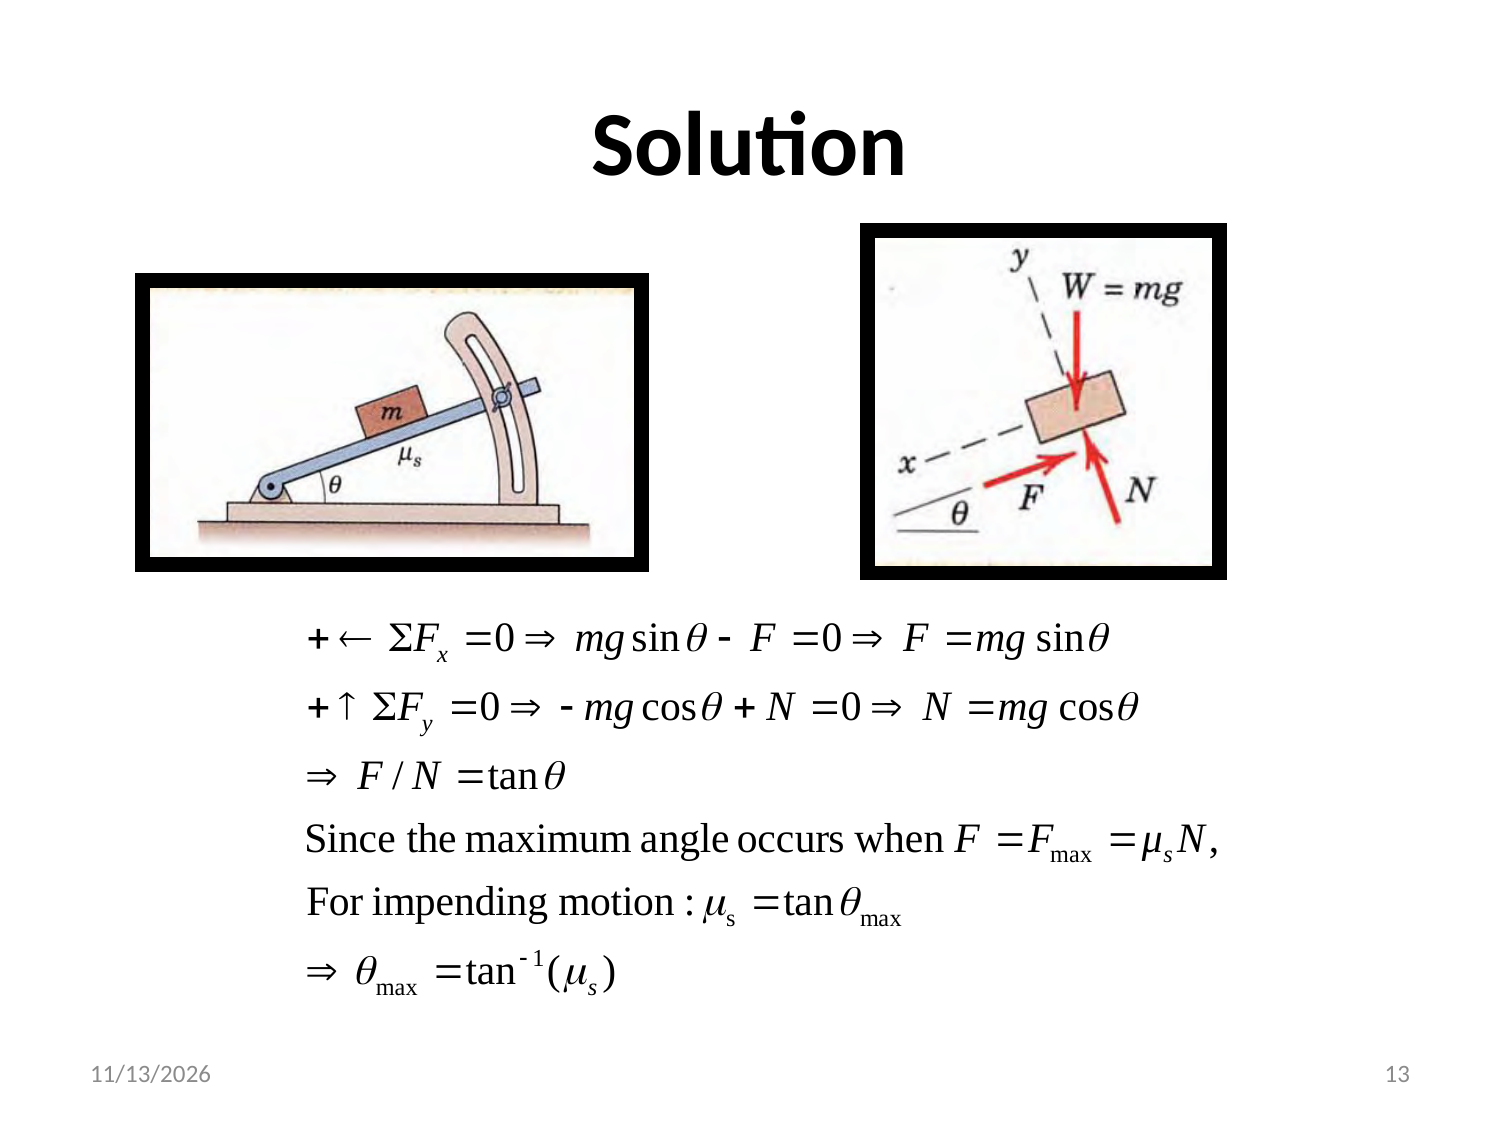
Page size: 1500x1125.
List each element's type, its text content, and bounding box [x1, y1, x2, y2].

picture [874, 237, 1213, 566]
picture [149, 287, 635, 558]
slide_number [75, 1042, 425, 1103]
title Solution [75, 45, 1425, 233]
slide_number 13 [1074, 1042, 1425, 1103]
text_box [299, 612, 1236, 1004]
